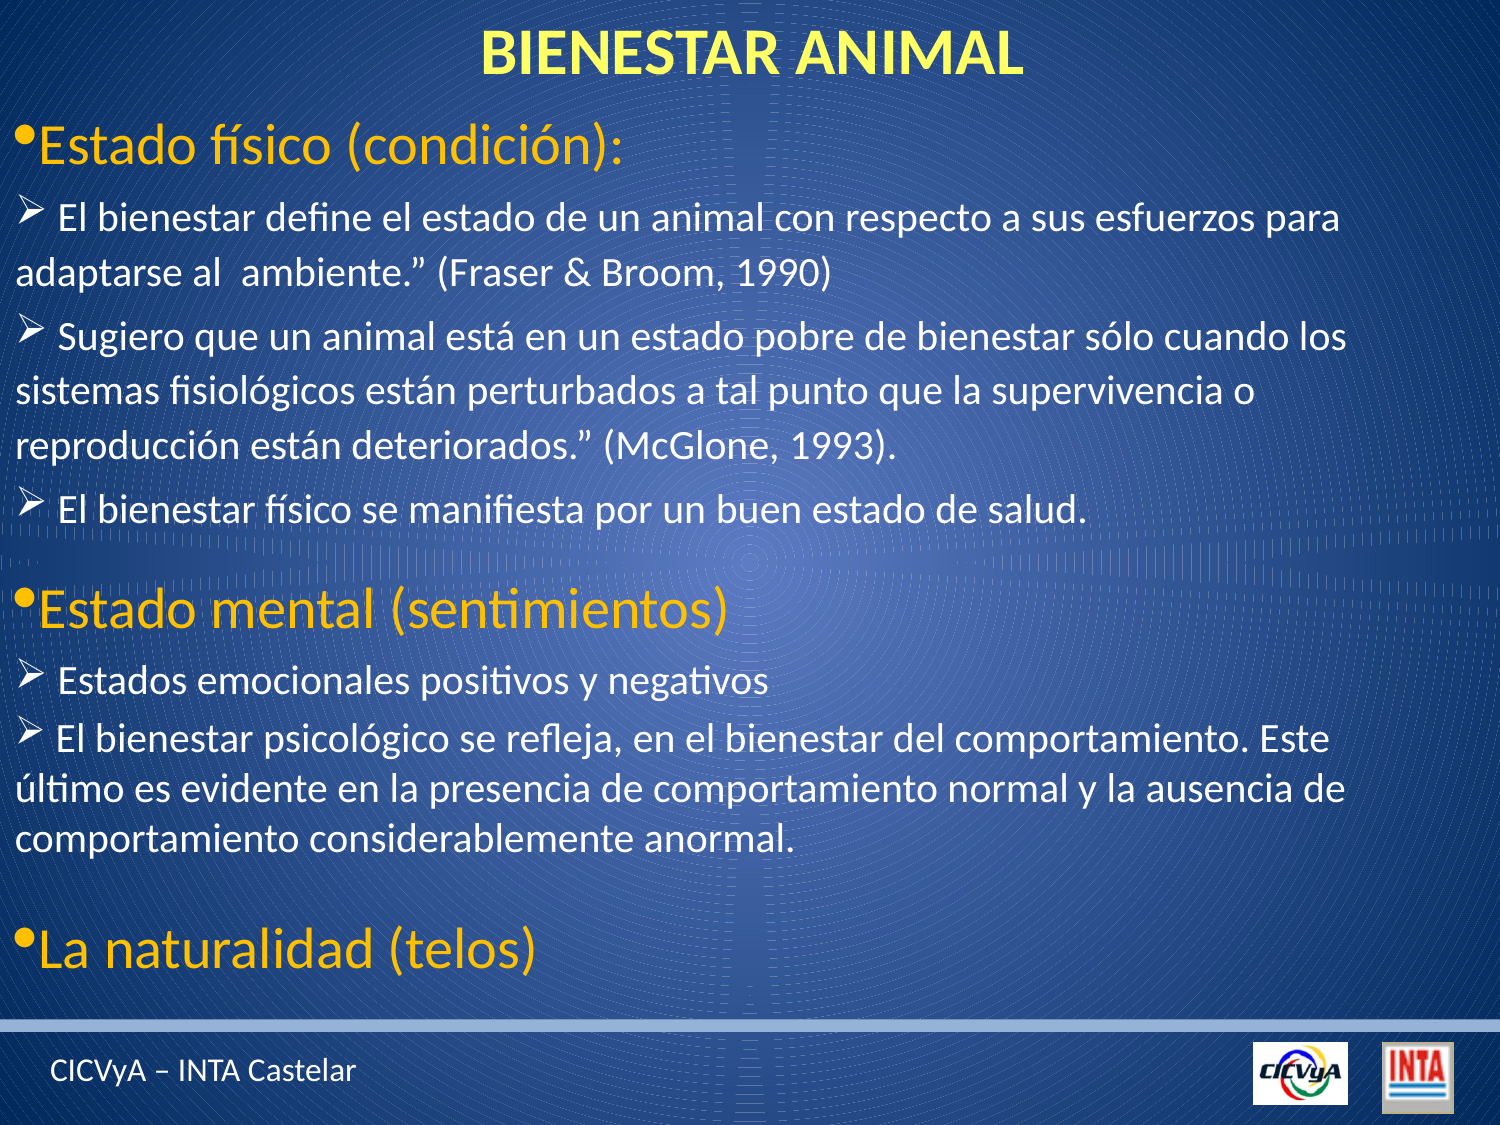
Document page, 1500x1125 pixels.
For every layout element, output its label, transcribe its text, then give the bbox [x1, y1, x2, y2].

text_box BIENESTAR ANIMAL [480, 0, 1172, 88]
text_box [0, 1019, 1500, 1032]
picture [1381, 1041, 1454, 1114]
text_box El bienestar psicológico se refleja, en el bienestar del comportamiento. Este último es evidente en la presencia de comportamiento normal y la ausencia de comportamiento considerablemente anormal. [0, 703, 1465, 868]
text_box La naturalidad (telos) [0, 902, 750, 988]
text_box Estado mental (sentimientos) Estados emocionales positivos y negativos [0, 562, 1032, 703]
picture [1253, 1042, 1348, 1105]
text_box CICVyA – INTA Castelar [35, 1040, 1075, 1096]
list Estado físico (condición): El bienestar define el estado de un animal con respecto a sus esfuerzos para adaptarse al ambiente.” (Fraser & Broom, 1990) Sugiero que un animal está en un estado pobre de bienestar sólo cuando los sistemas fisiológicos están perturbados a tal punto que la supervivencia o reproducción están deteriorados.” (McGlone, 1993). El bienestar físico se manifiesta por un buen estado de salud. [0, 82, 1442, 539]
